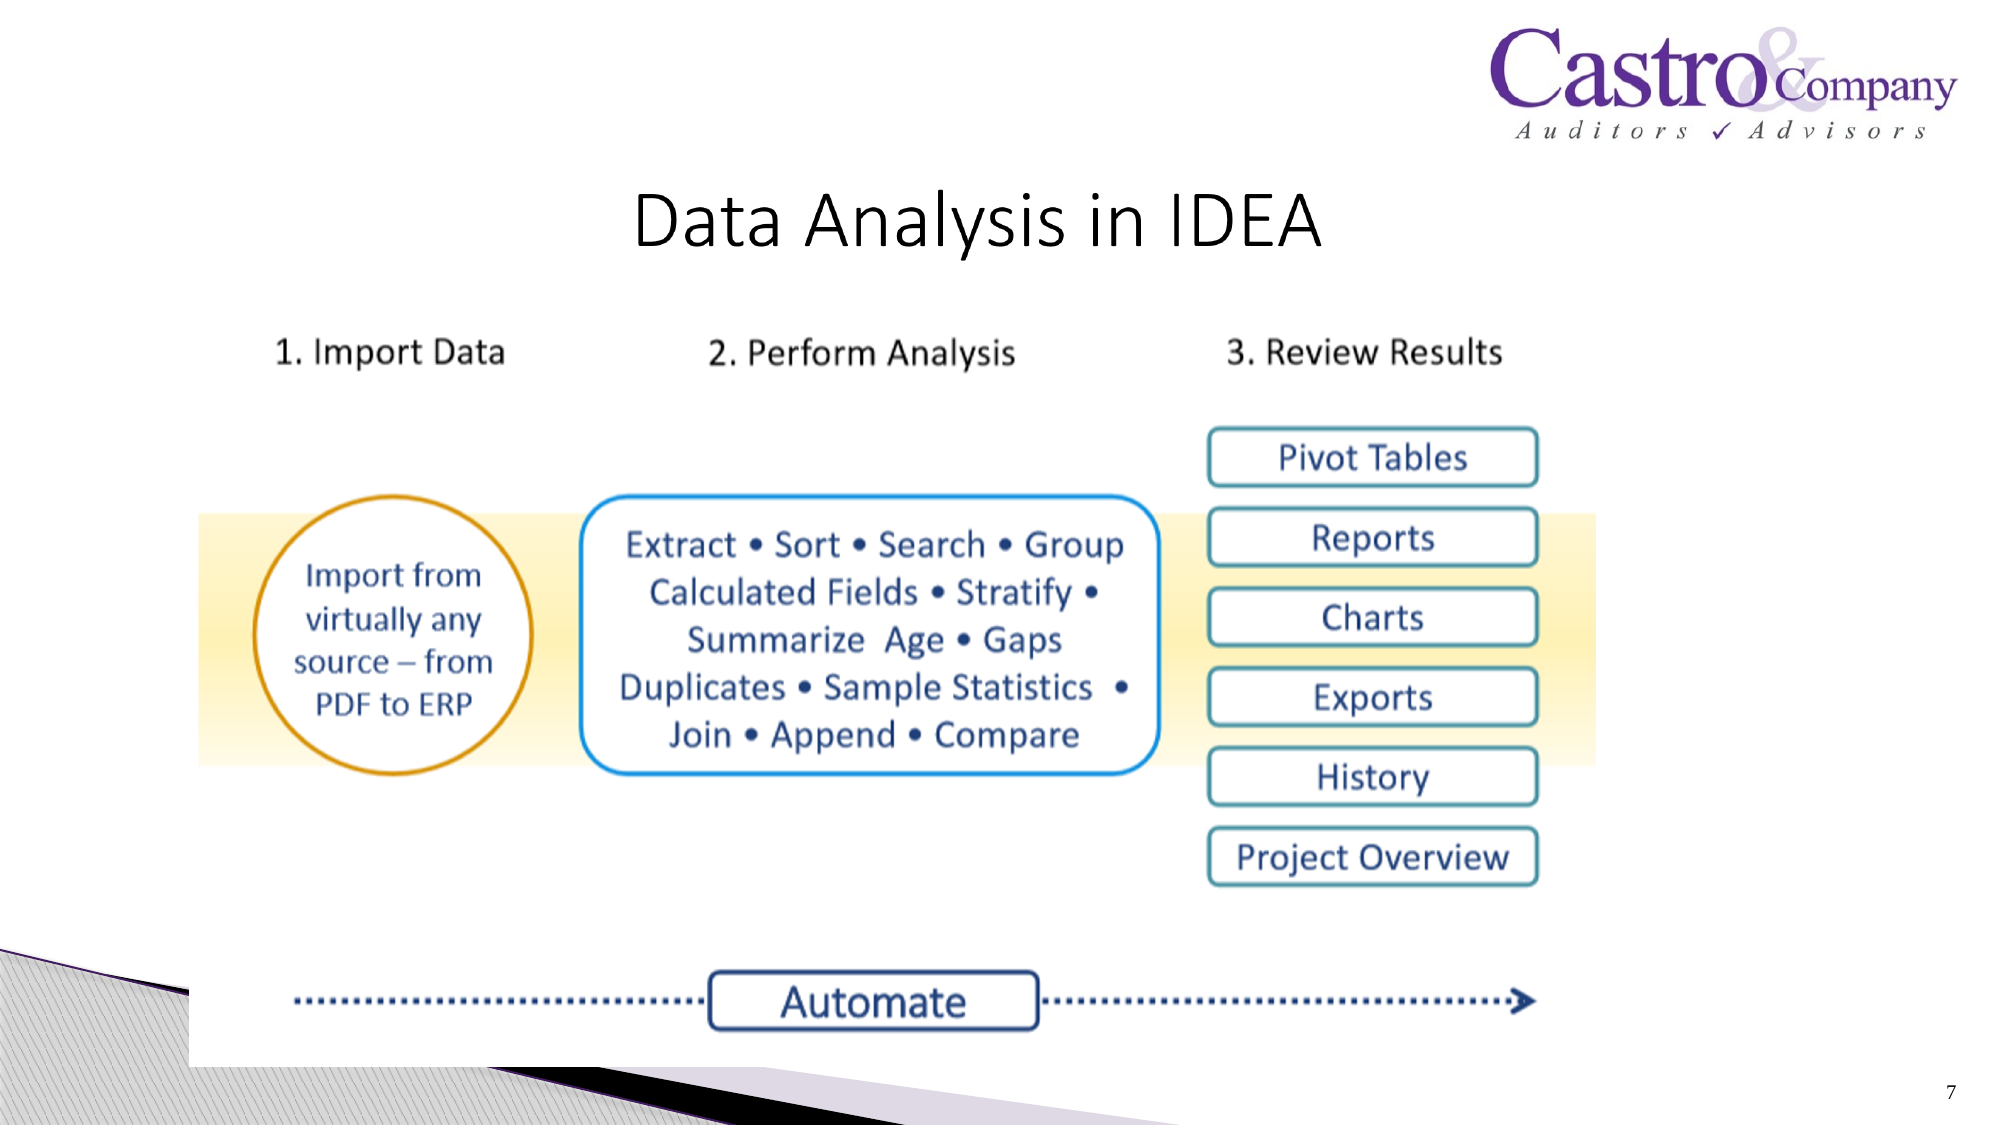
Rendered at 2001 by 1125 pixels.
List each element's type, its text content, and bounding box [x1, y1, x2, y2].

slide_number 7 [1891, 1051, 1972, 1112]
picture [1488, 24, 1960, 142]
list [189, 151, 1605, 1068]
